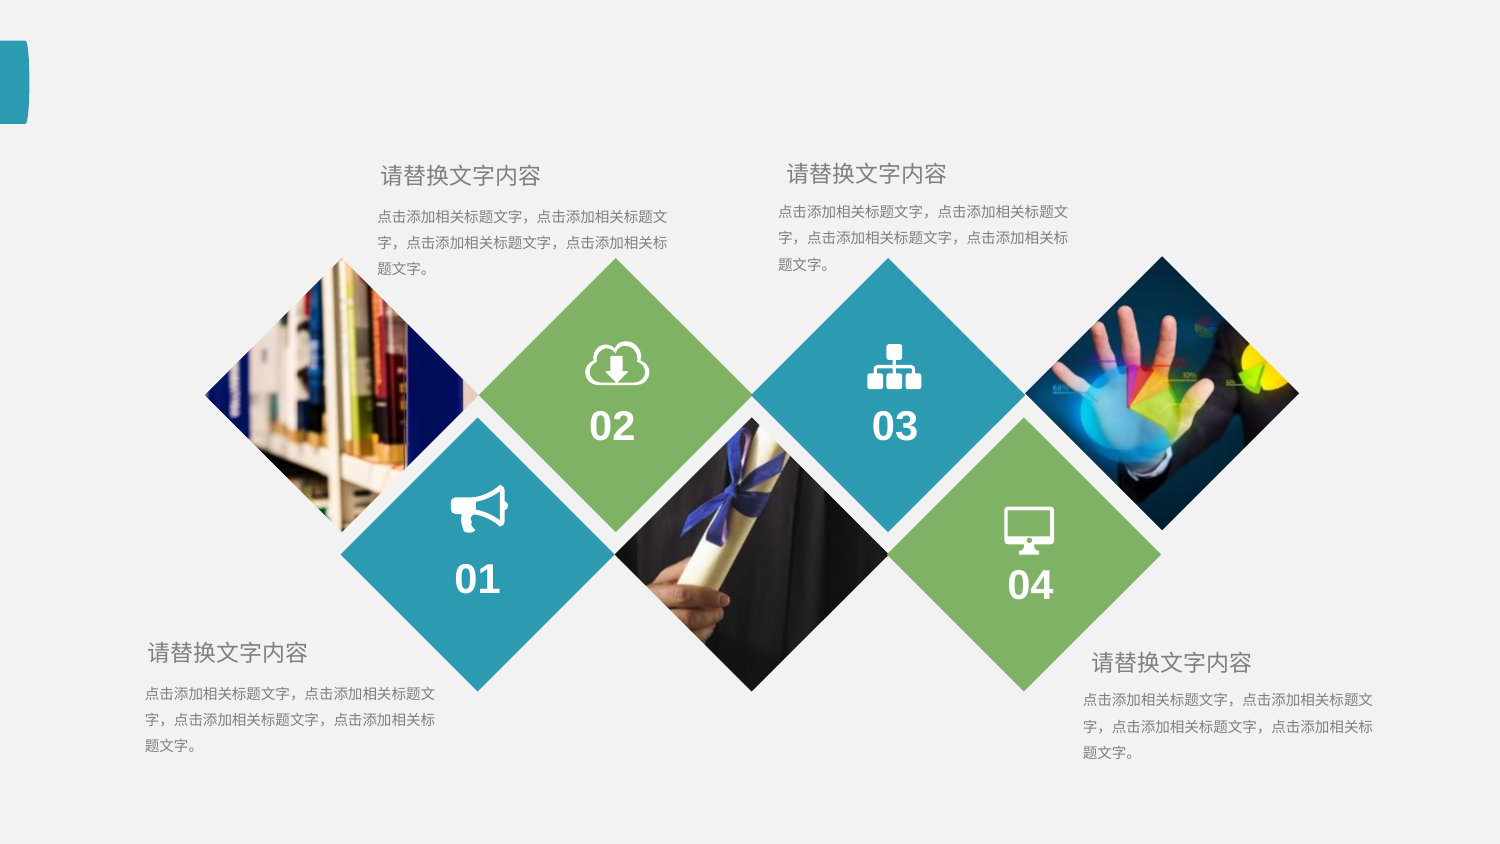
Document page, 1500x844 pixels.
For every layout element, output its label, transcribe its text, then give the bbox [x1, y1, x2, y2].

text_box [204, 258, 478, 533]
text_box [340, 417, 615, 692]
text_box 请替换文字内容 [1080, 642, 1264, 682]
text_box 点击添加相关标题文字，点击添加相关标题文字，点击添加相关标题文字，点击添加相关标题文字。 [1071, 676, 1394, 767]
text_box 请替换文字内容 [775, 154, 960, 194]
text_box [751, 279, 1026, 533]
text_box [1025, 256, 1300, 531]
text_box 02 [553, 393, 671, 455]
text_box [867, 344, 922, 390]
text_box [450, 484, 509, 533]
text_box [886, 417, 1162, 692]
text_box 点击添加相关标题文字，点击添加相关标题文字，点击添加相关标题文字，点击添加相关标题文字。 [366, 193, 688, 283]
text_box 点击添加相关标题文字，点击添加相关标题文字，点击添加相关标题文字，点击添加相关标题文字。 [766, 188, 1089, 279]
text_box [478, 283, 752, 533]
text_box 点击添加相关标题文字，点击添加相关标题文字，点击添加相关标题文字，点击添加相关标题文字。 [133, 670, 456, 761]
text_box 03 [836, 393, 954, 455]
text_box [614, 417, 888, 692]
text_box 04 [972, 552, 1089, 614]
text_box 请替换文字内容 [368, 156, 553, 195]
text_box 请替换文字内容 [136, 633, 321, 672]
text_box [585, 341, 650, 386]
text_box 01 [419, 546, 536, 608]
text_box [1004, 506, 1055, 552]
